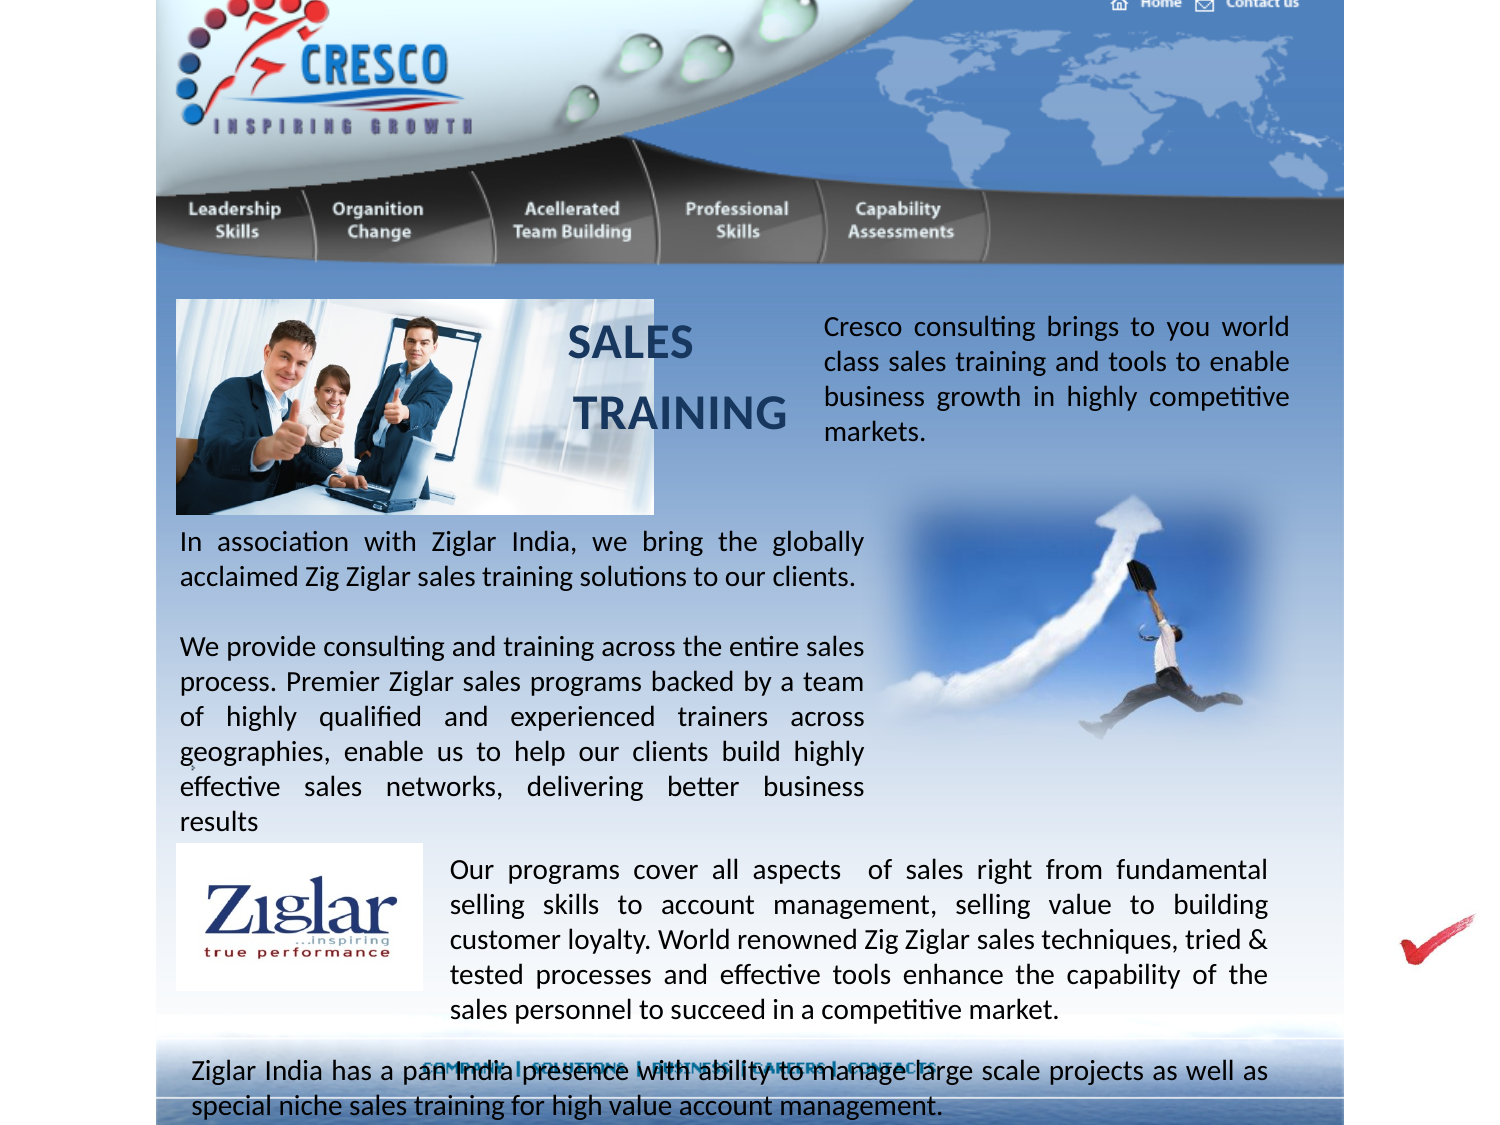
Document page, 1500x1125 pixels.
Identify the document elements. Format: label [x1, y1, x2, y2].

picture [155, 0, 1344, 1125]
picture [1348, 900, 1500, 992]
